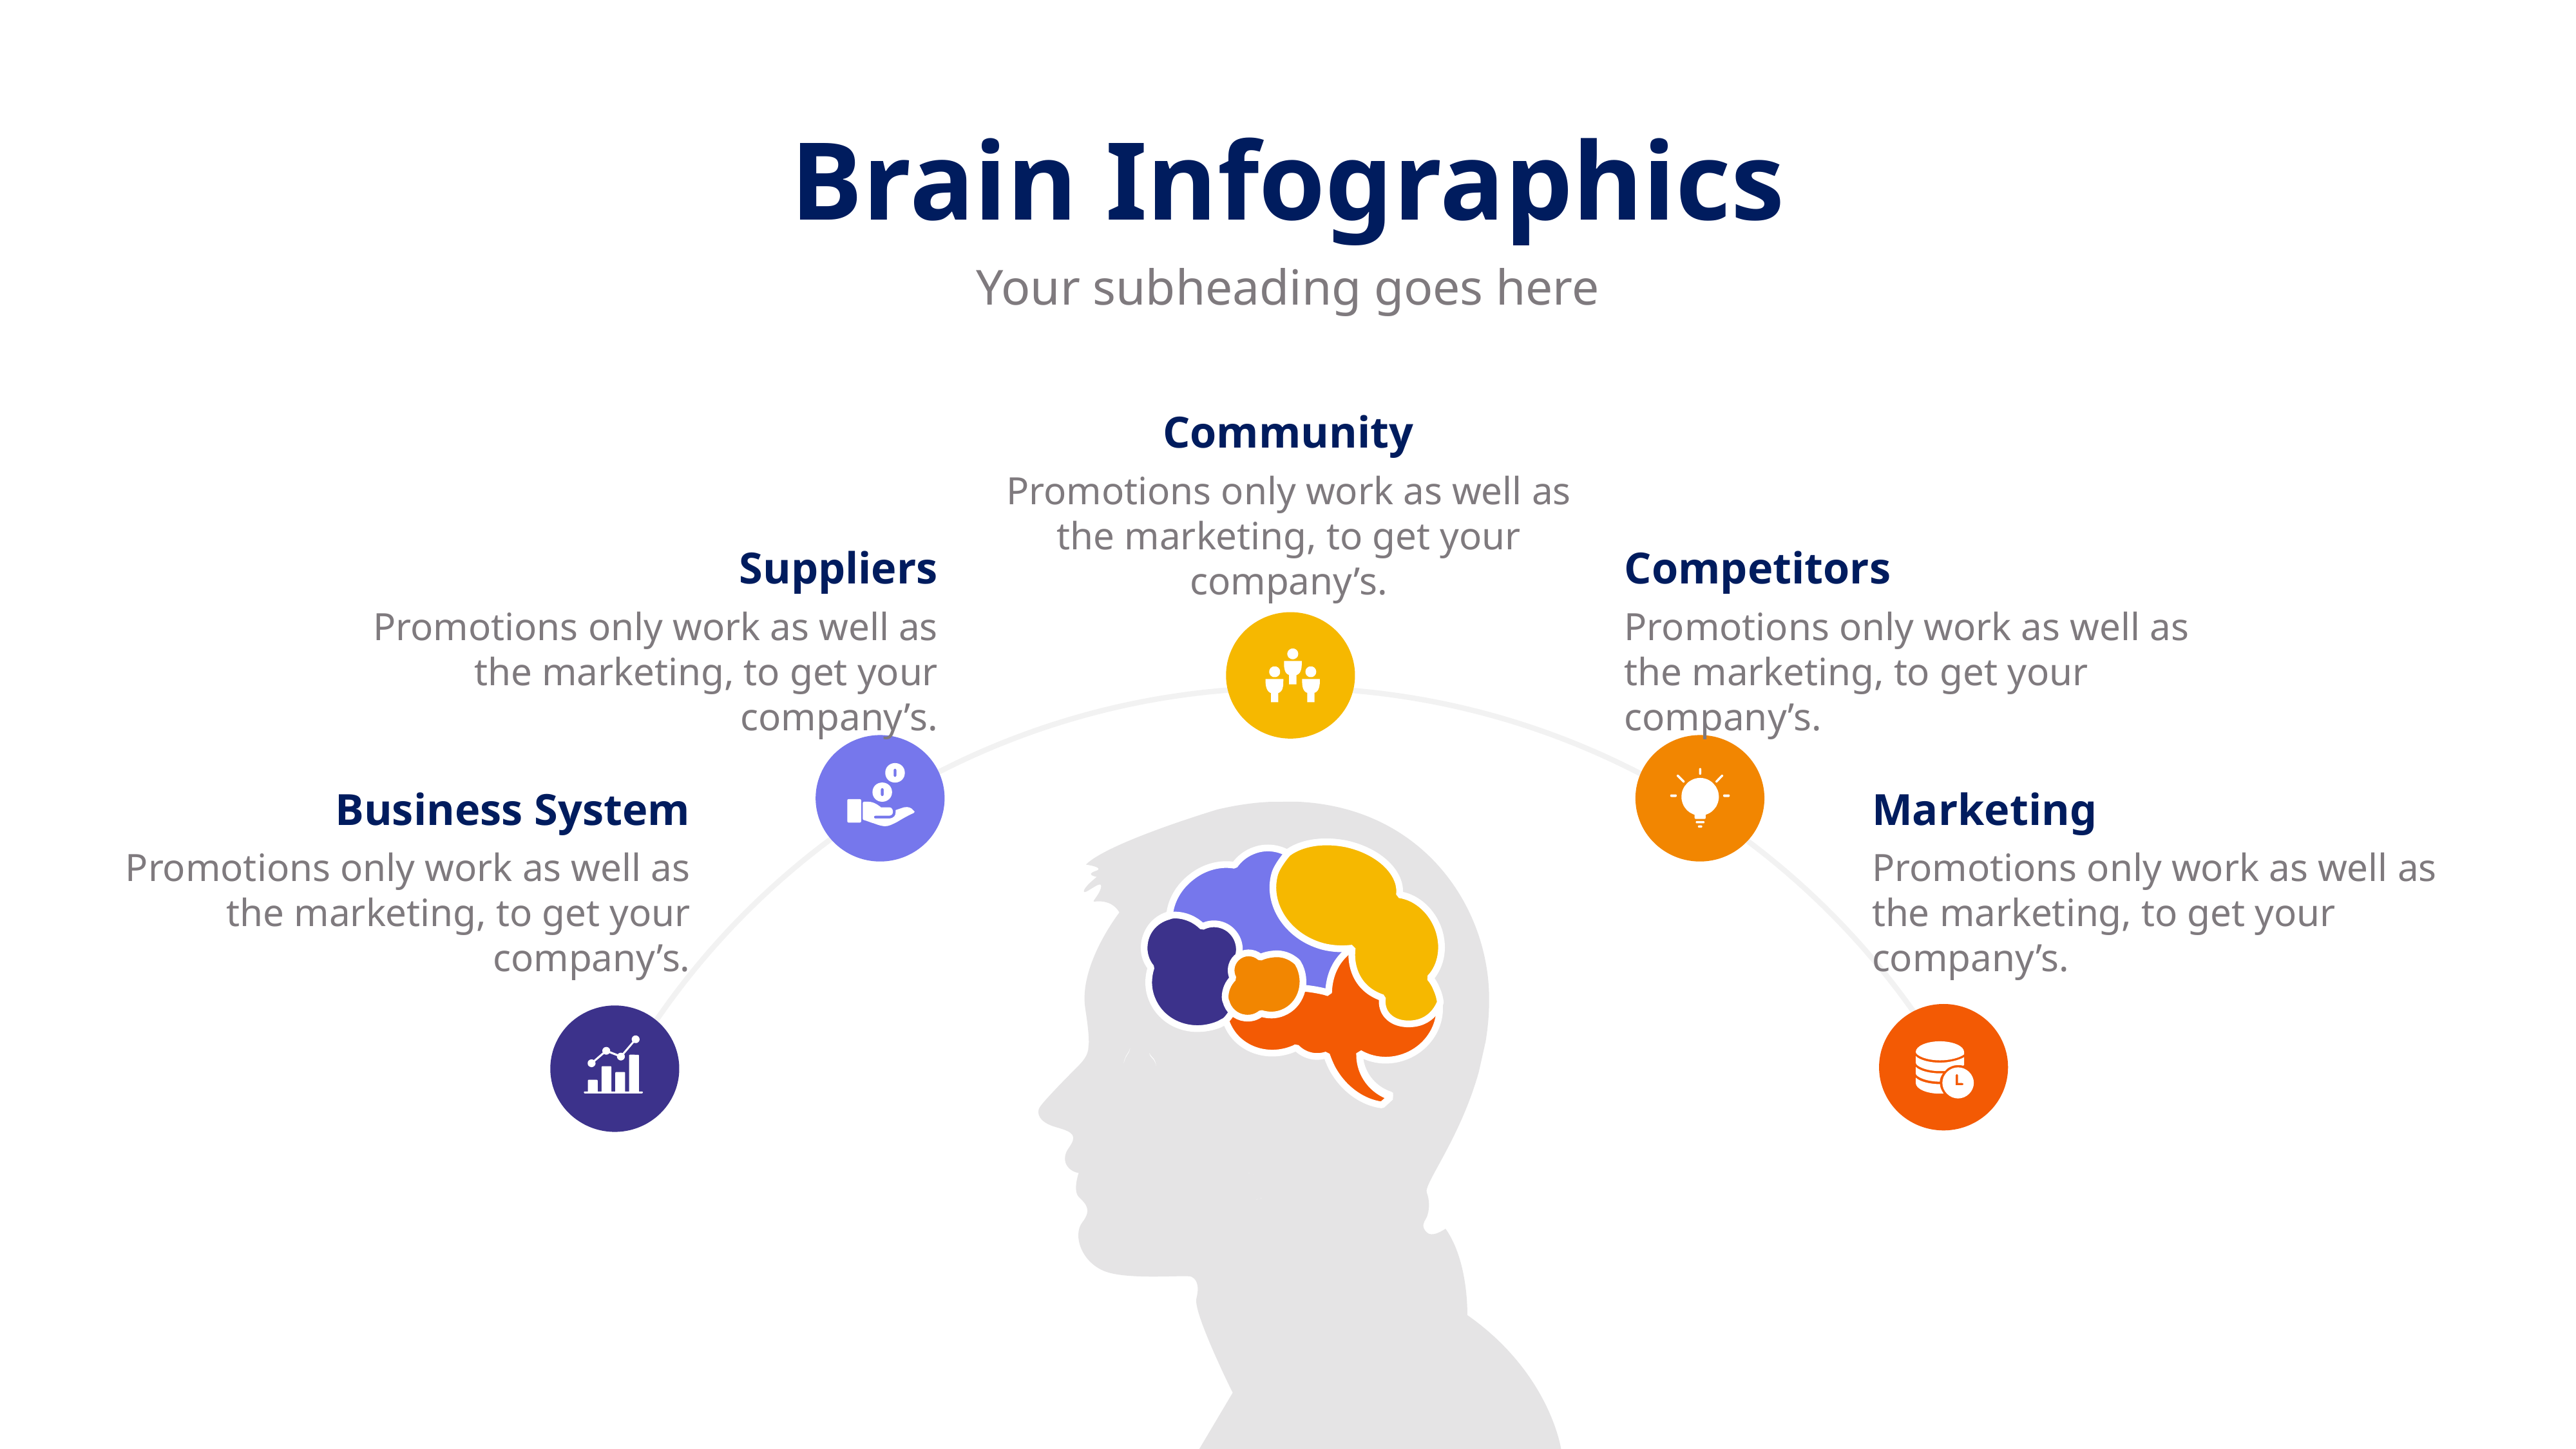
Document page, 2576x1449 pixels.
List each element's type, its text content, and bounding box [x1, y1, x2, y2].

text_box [50, 400, 2513, 1449]
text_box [1143, 839, 1447, 1105]
text_box Brain Infographics [781, 108, 1795, 247]
text_box Your subheading goes here [281, 251, 2295, 319]
